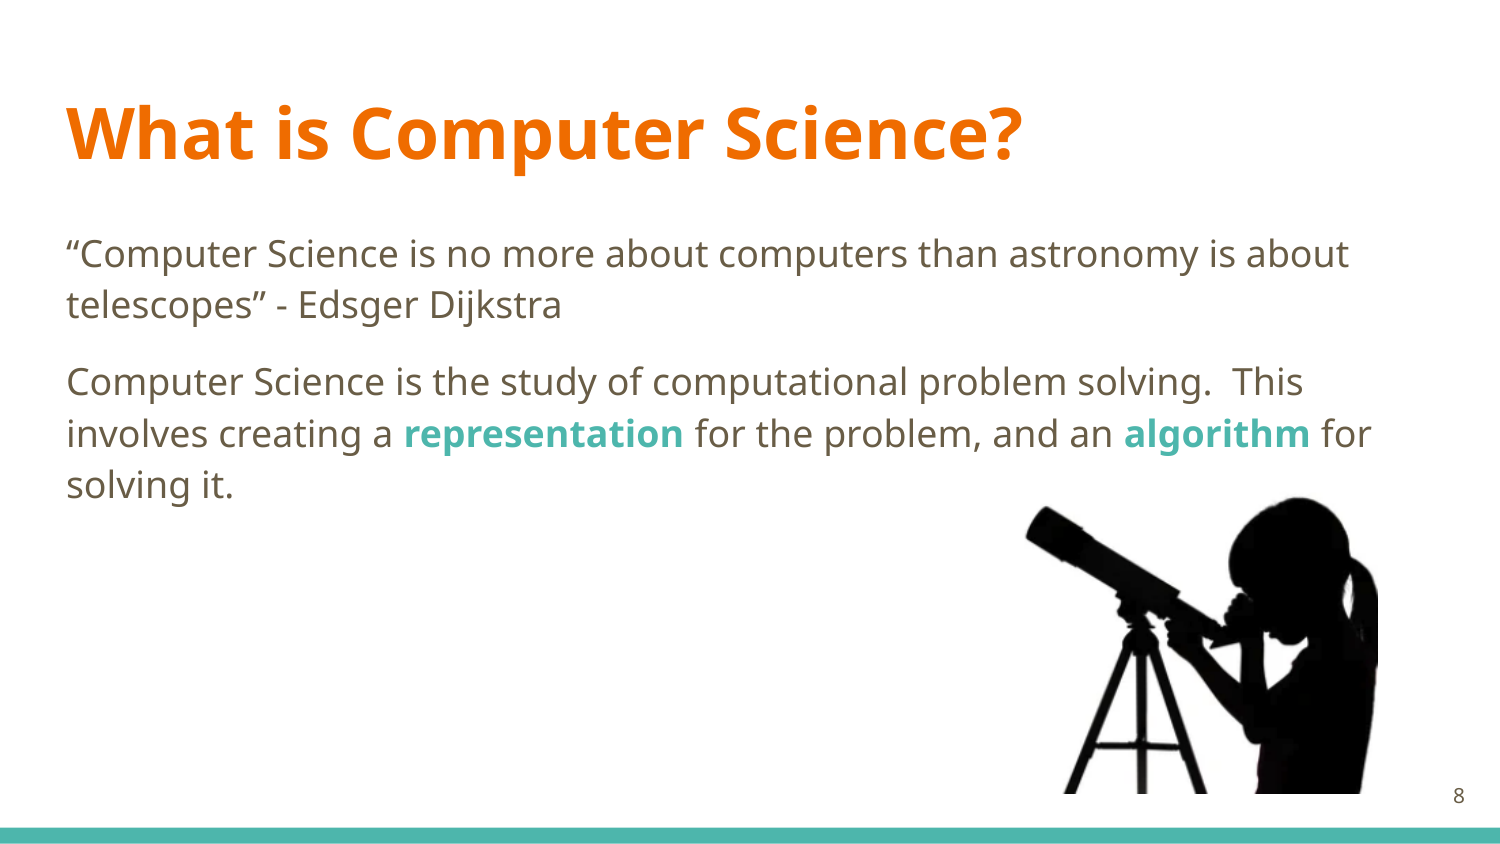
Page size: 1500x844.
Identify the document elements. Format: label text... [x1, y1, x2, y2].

slide_number ‹#› [1389, 764, 1480, 830]
list “Computer Science is no more about computers than astronomy is about telescopes” - Edsger Dijkstra Computer Science is the study of computational problem solving. This involves creating a representation for the problem, and an algorithm for solving it. [51, 207, 1449, 750]
picture [977, 486, 1378, 795]
title What is Computer Science? [51, 72, 1449, 189]
